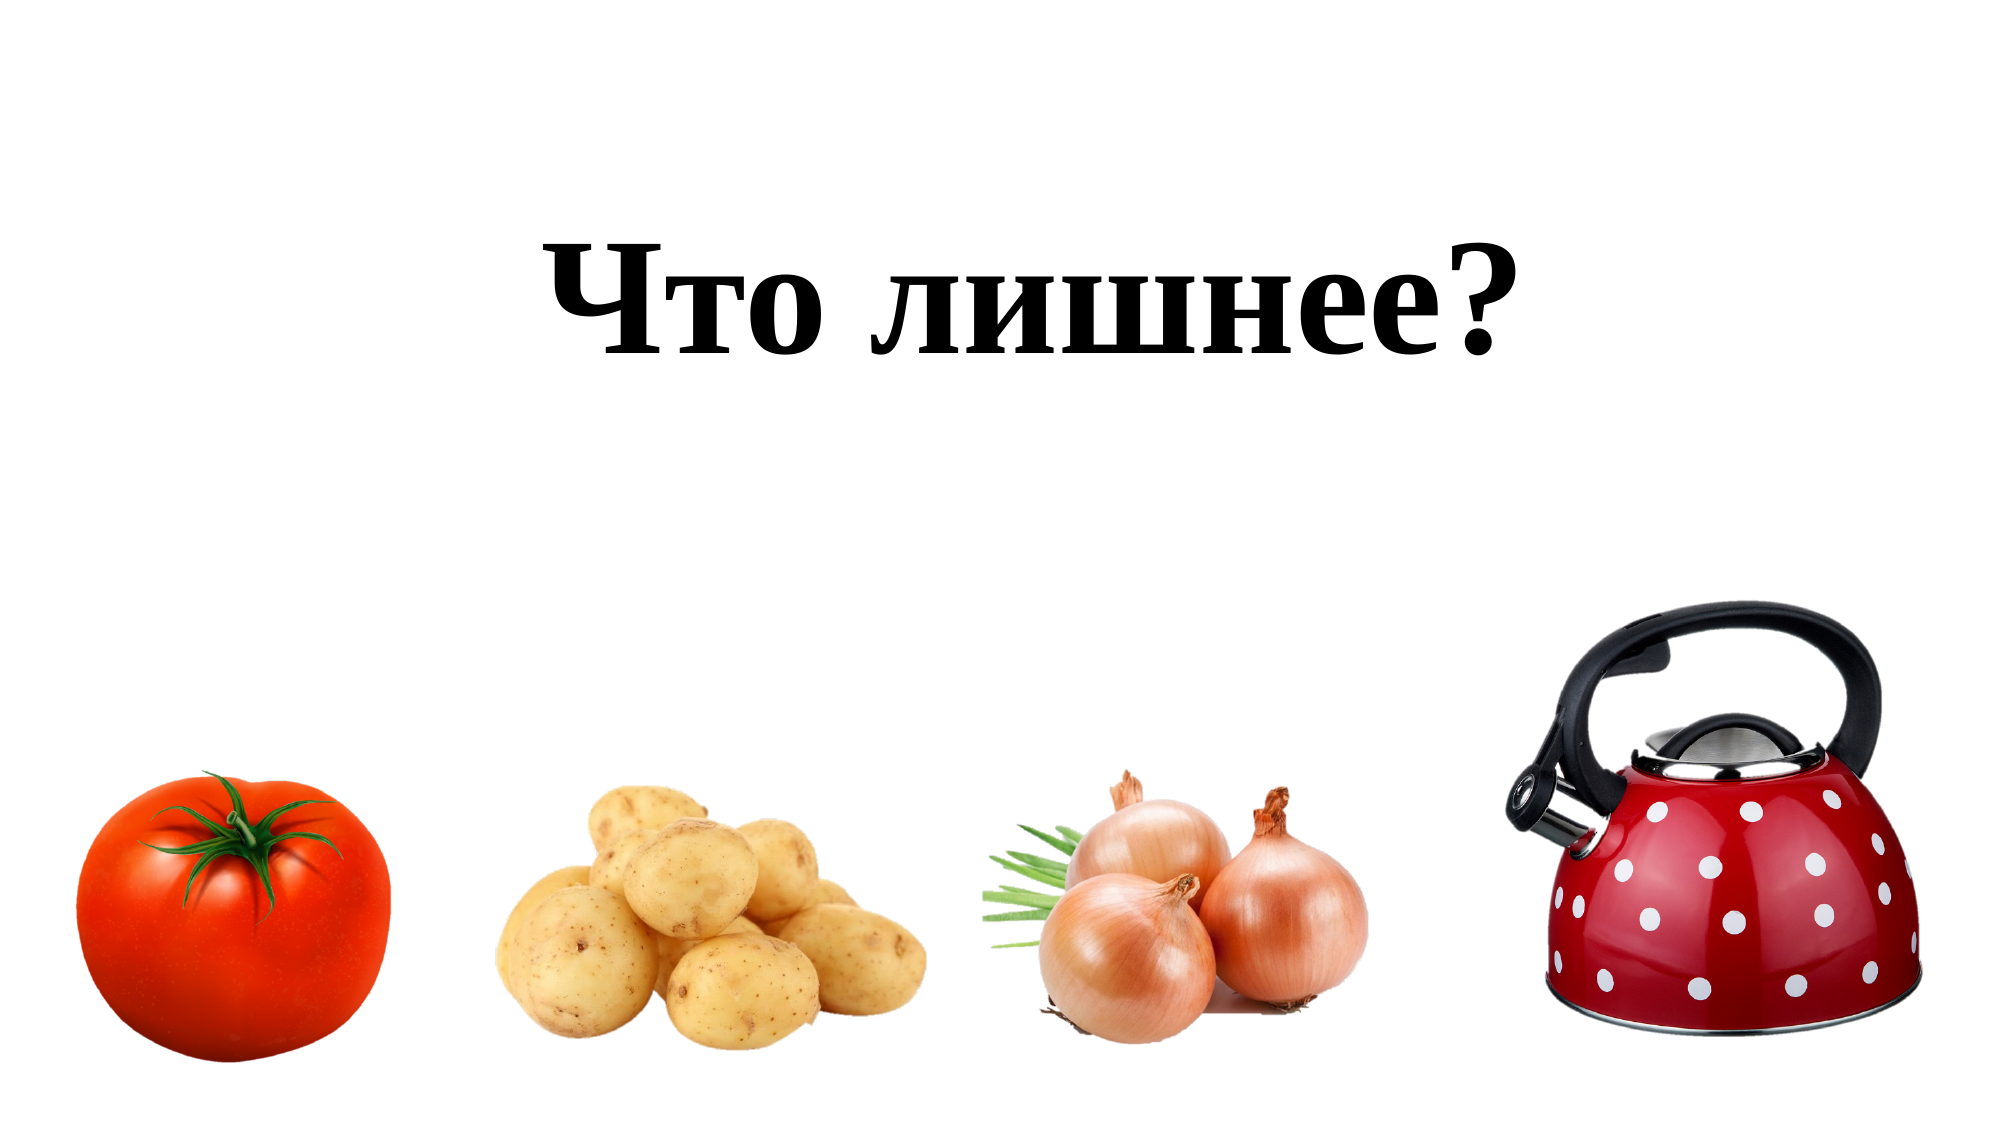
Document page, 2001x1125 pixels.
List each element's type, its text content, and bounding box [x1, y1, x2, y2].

picture [73, 767, 394, 1067]
picture [493, 776, 931, 1058]
text_box Что лишнее? [527, 179, 1543, 394]
picture [981, 767, 1370, 1046]
picture [1502, 595, 1924, 1037]
